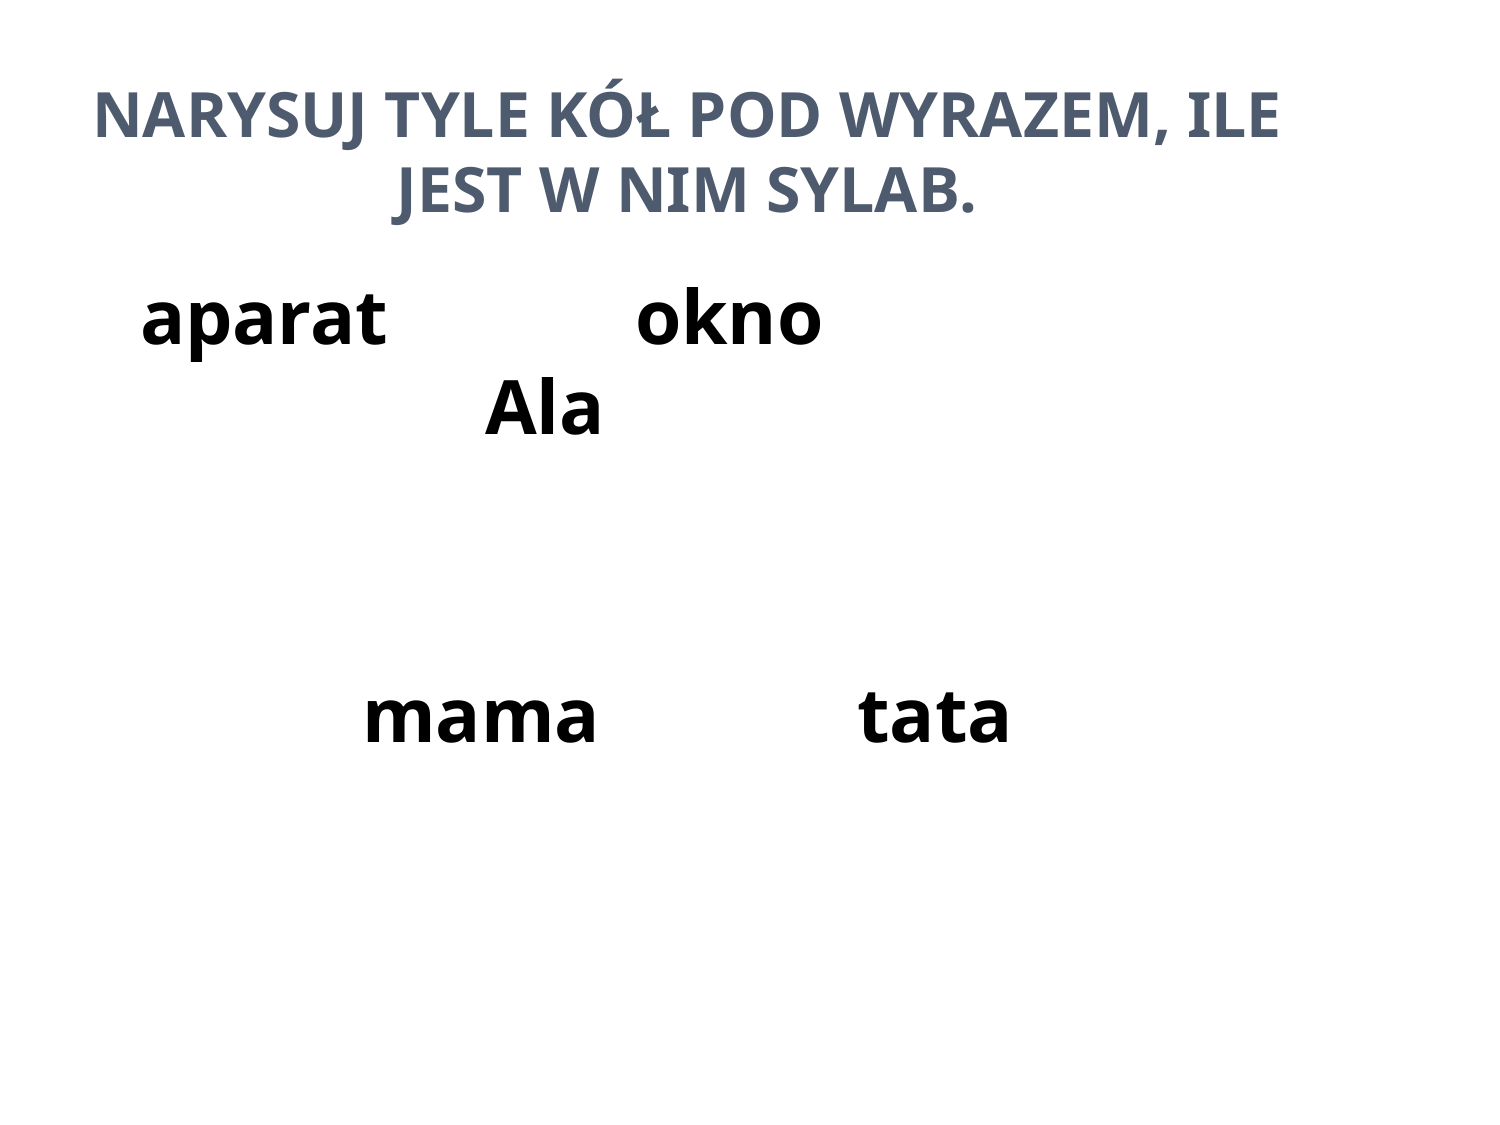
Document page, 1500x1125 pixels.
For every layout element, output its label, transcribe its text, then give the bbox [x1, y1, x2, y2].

list aparat okno Ala mama tata [75, 262, 1300, 1062]
title Narysuj tyle kół pod wyrazem, ile jest w nim sylab. [75, 45, 1300, 233]
